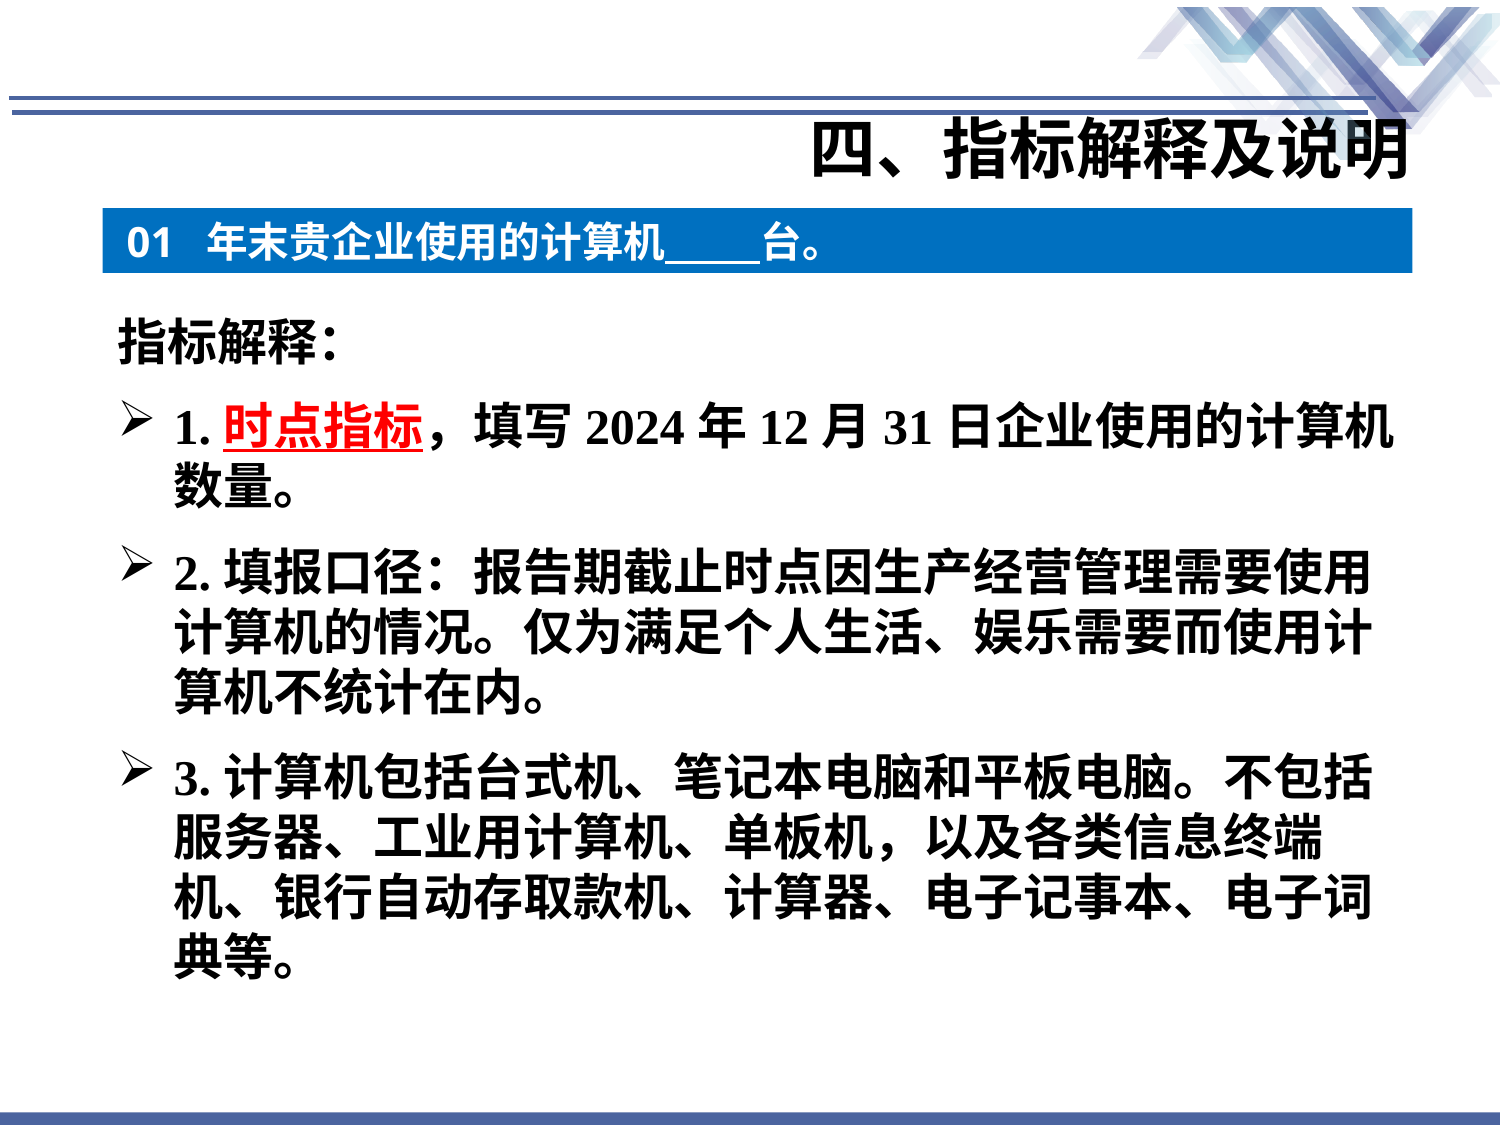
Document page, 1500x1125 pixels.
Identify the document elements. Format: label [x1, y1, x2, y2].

text_box [0, 7, 1500, 1125]
